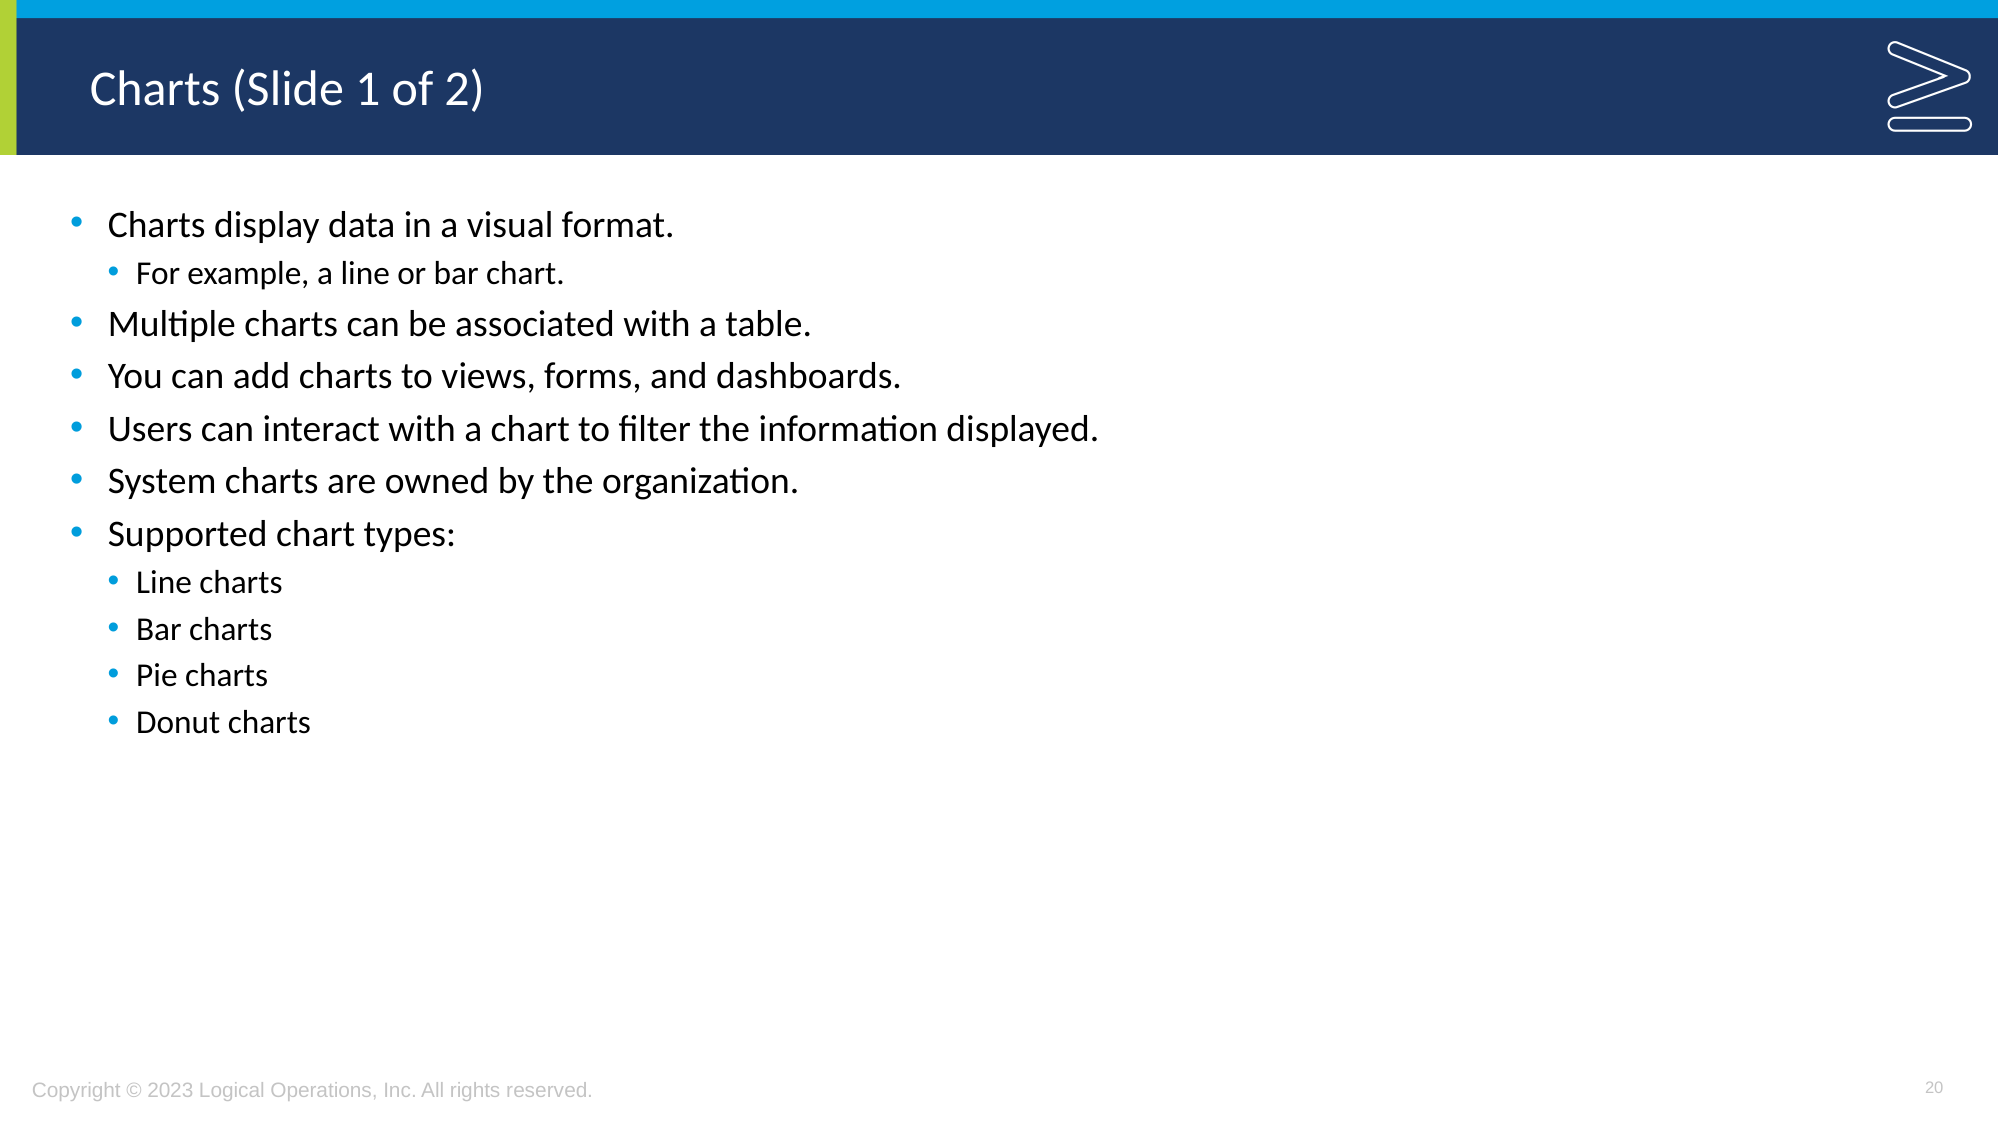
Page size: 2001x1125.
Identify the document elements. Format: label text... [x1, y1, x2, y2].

picture [1850, 19, 1998, 155]
picture [0, 0, 74, 155]
title Charts (Slide 1 of 2) [74, 16, 1850, 155]
slide_number 20 [1491, 1057, 1959, 1118]
list Charts display data in a visual format. For example, a line or bar chart. Multiple charts can be associated with a table. You can add charts to views, forms, and dashboards. Users can interact with a chart to filter the information displayed. System charts are owned by the organization. Supported chart types: Line charts Bar charts Pie charts Donut charts [55, 192, 1968, 1037]
